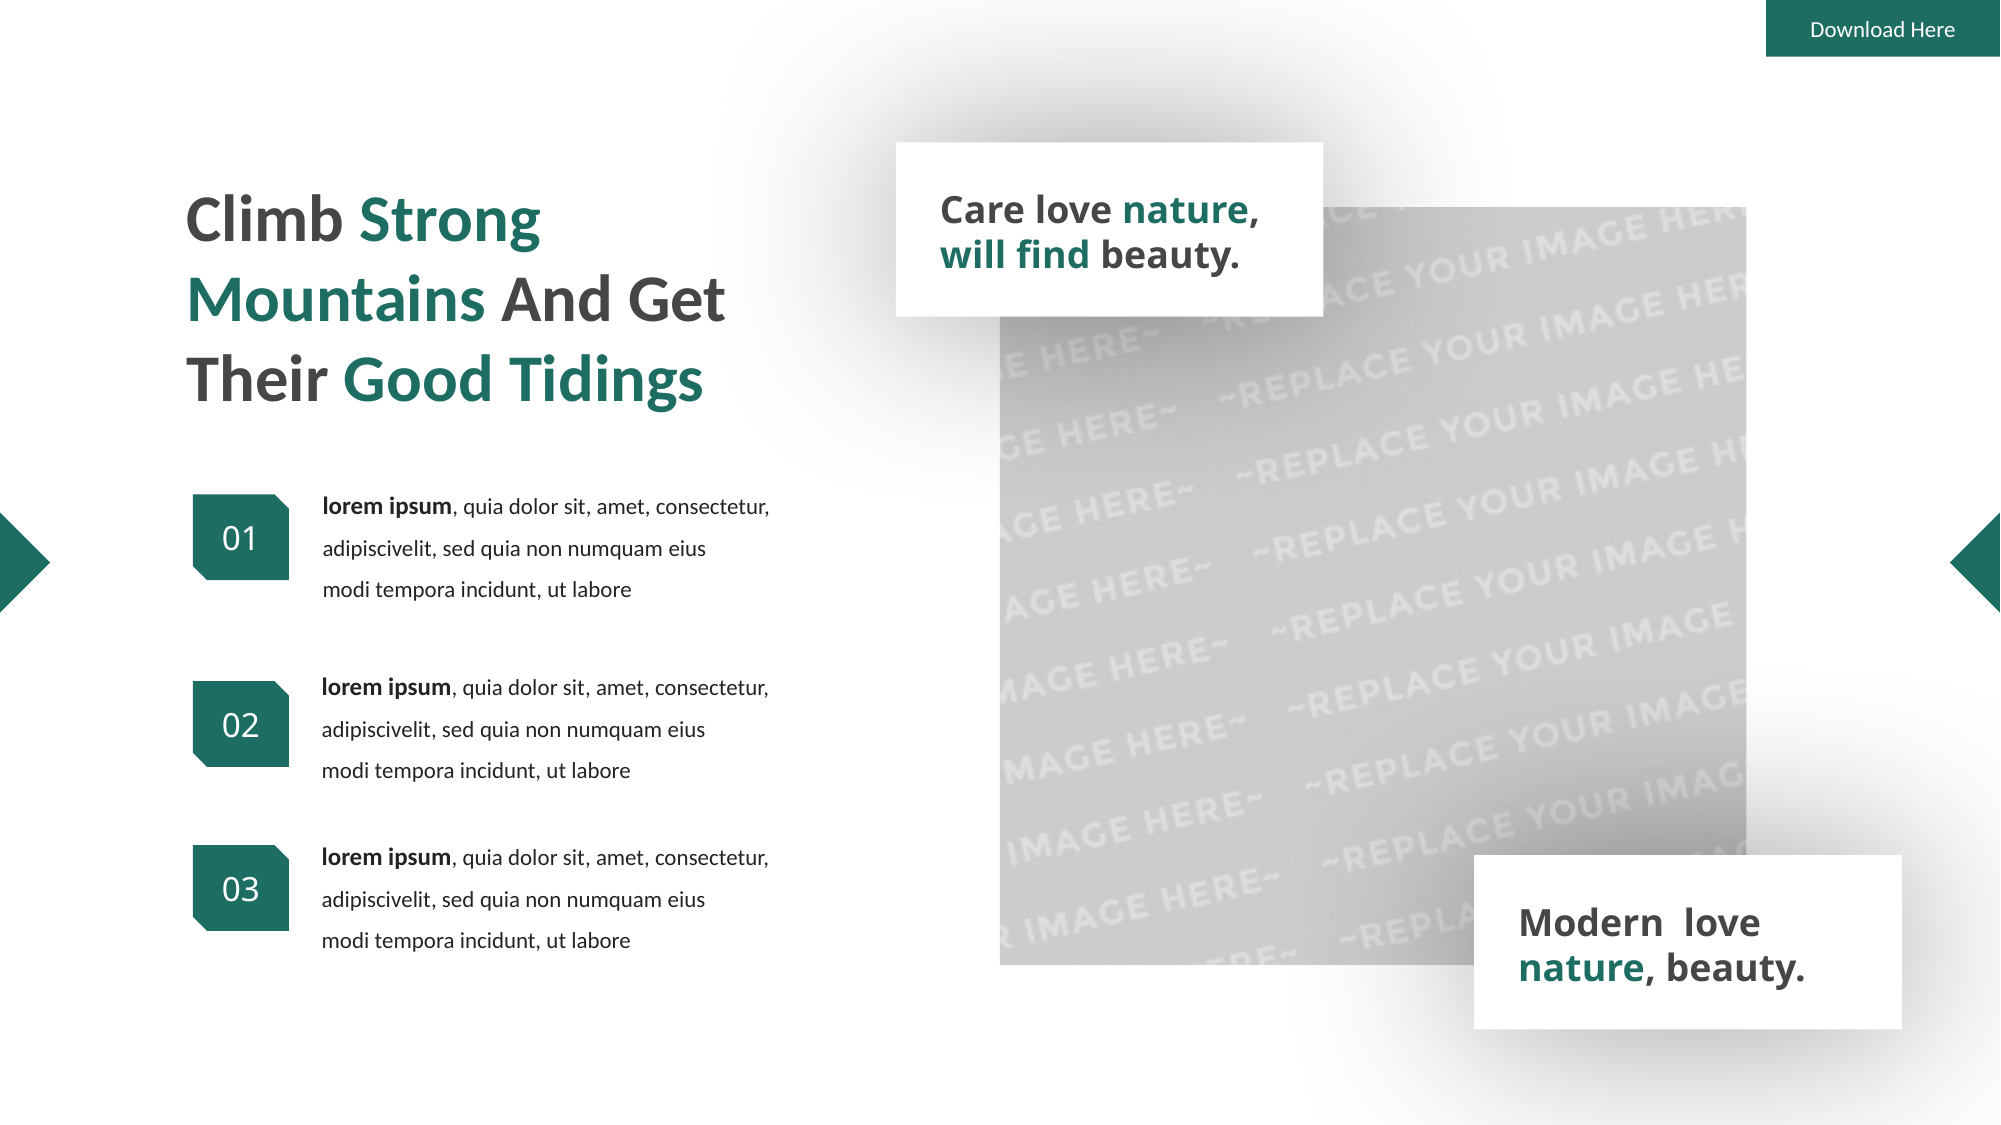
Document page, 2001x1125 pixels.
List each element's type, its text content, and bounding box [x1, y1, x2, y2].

picture [999, 207, 1747, 965]
text_box 01 [191, 493, 290, 582]
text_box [1474, 854, 1902, 1030]
text_box [0, 510, 52, 615]
text_box 03 [191, 844, 290, 932]
text_box 02 [191, 680, 290, 768]
text_box Climb Strong Mountains And Get Their Good Tidings [171, 167, 759, 422]
text_box lorem ipsum, quia dolor sit, amet, consectetur, adipiscivelit, sed quia non numquam eius modi tempora incidunt, ut labore [306, 648, 884, 791]
text_box [1948, 510, 2000, 615]
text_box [895, 142, 1324, 317]
text_box lorem ipsum, quia dolor sit, amet, consectetur, adipiscivelit, sed quia non numquam eius modi tempora incidunt, ut labore [307, 467, 885, 610]
text_box lorem ipsum, quia dolor sit, amet, consectetur, adipiscivelit, sed quia non numquam eius modi tempora incidunt, ut labore [306, 818, 884, 961]
text_box Download Here [1765, 0, 2000, 58]
